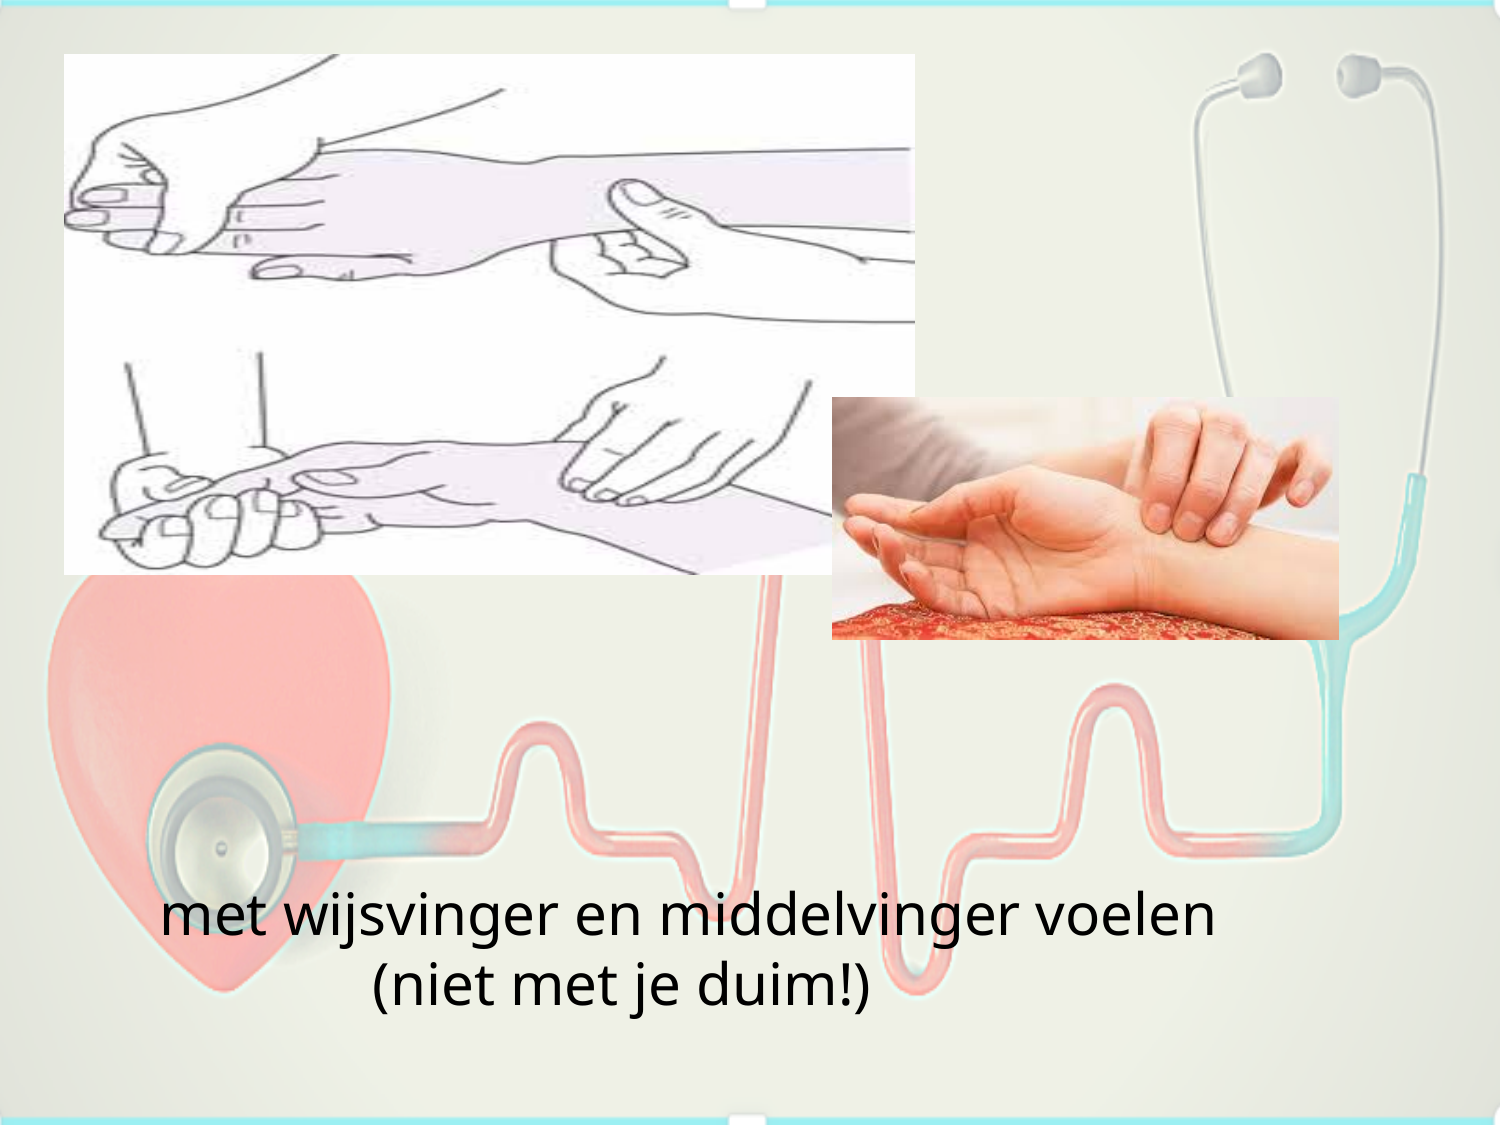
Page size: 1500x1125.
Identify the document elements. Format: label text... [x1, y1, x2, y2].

picture [64, 54, 1340, 640]
text_box met wijsvinger en middelvinger voelen (niet met je duim!) [144, 869, 1248, 1085]
